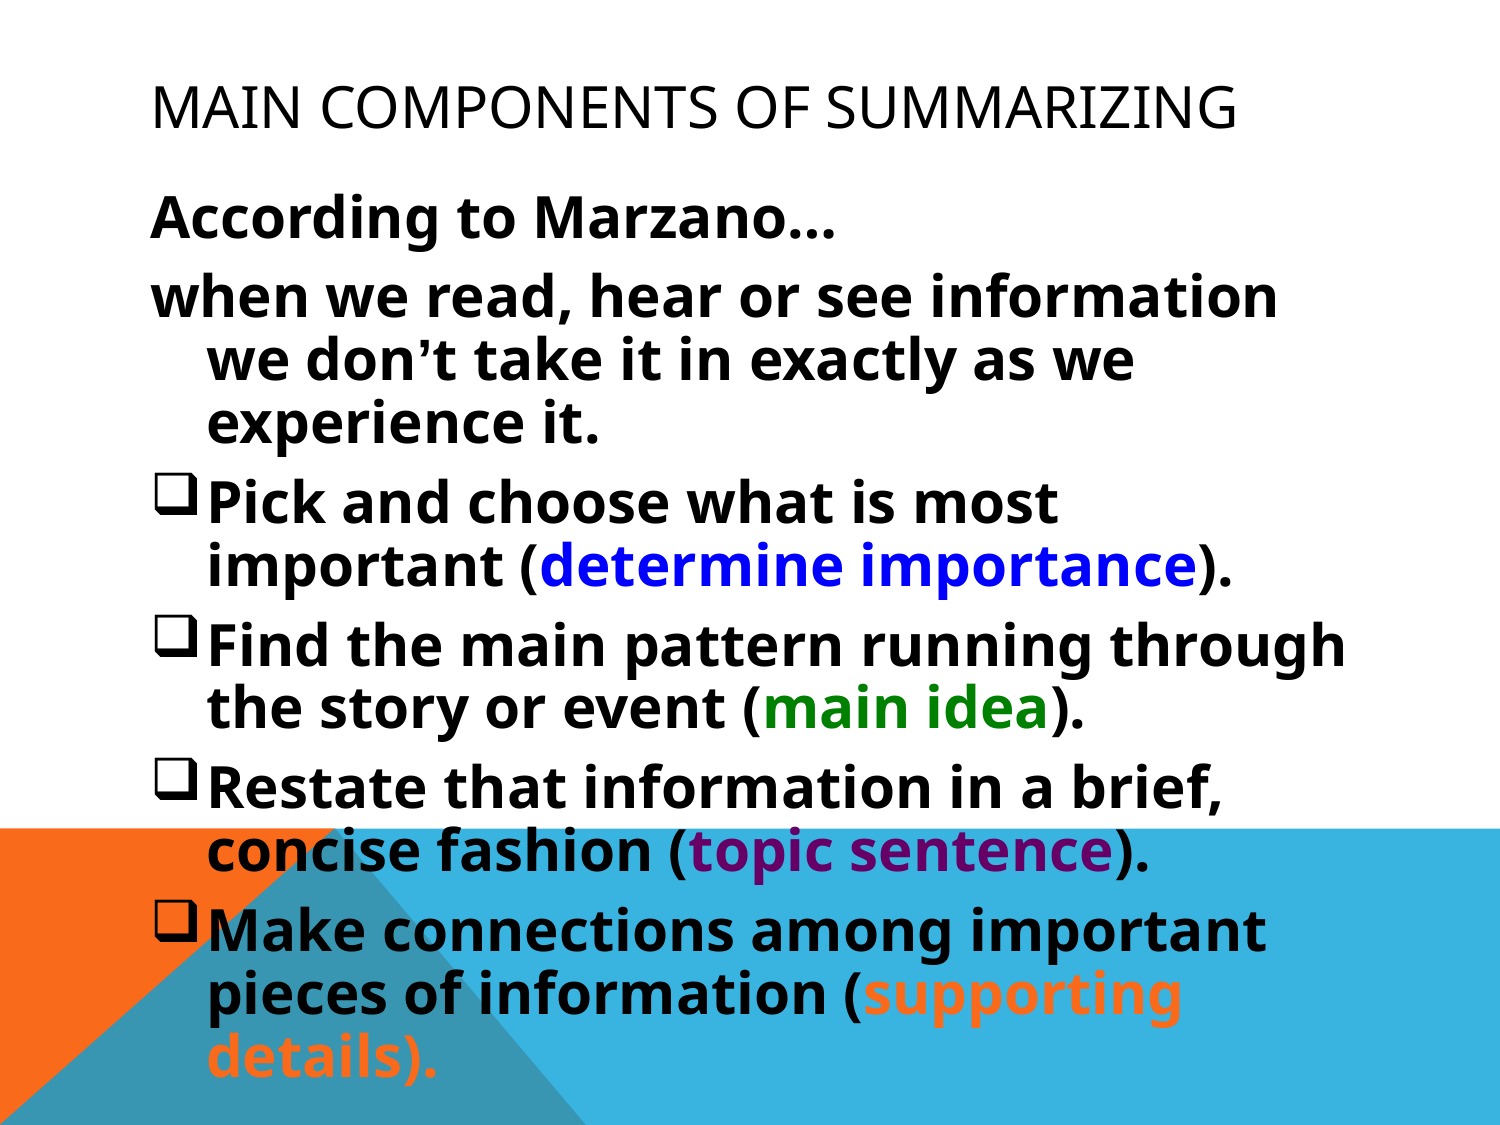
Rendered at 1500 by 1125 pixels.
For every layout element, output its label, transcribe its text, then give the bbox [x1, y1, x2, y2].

title Main Components of Summarizing [135, 60, 1369, 150]
list According to Marzano… when we read, hear or see information we don’t take it in exactly as we experience it. Pick and choose what is most important (determine importance). Find the main pattern running through the story or event (main idea). Restate that information in a brief, concise fashion (topic sentence). Make connections among important pieces of information (supporting details). [135, 180, 1369, 1082]
